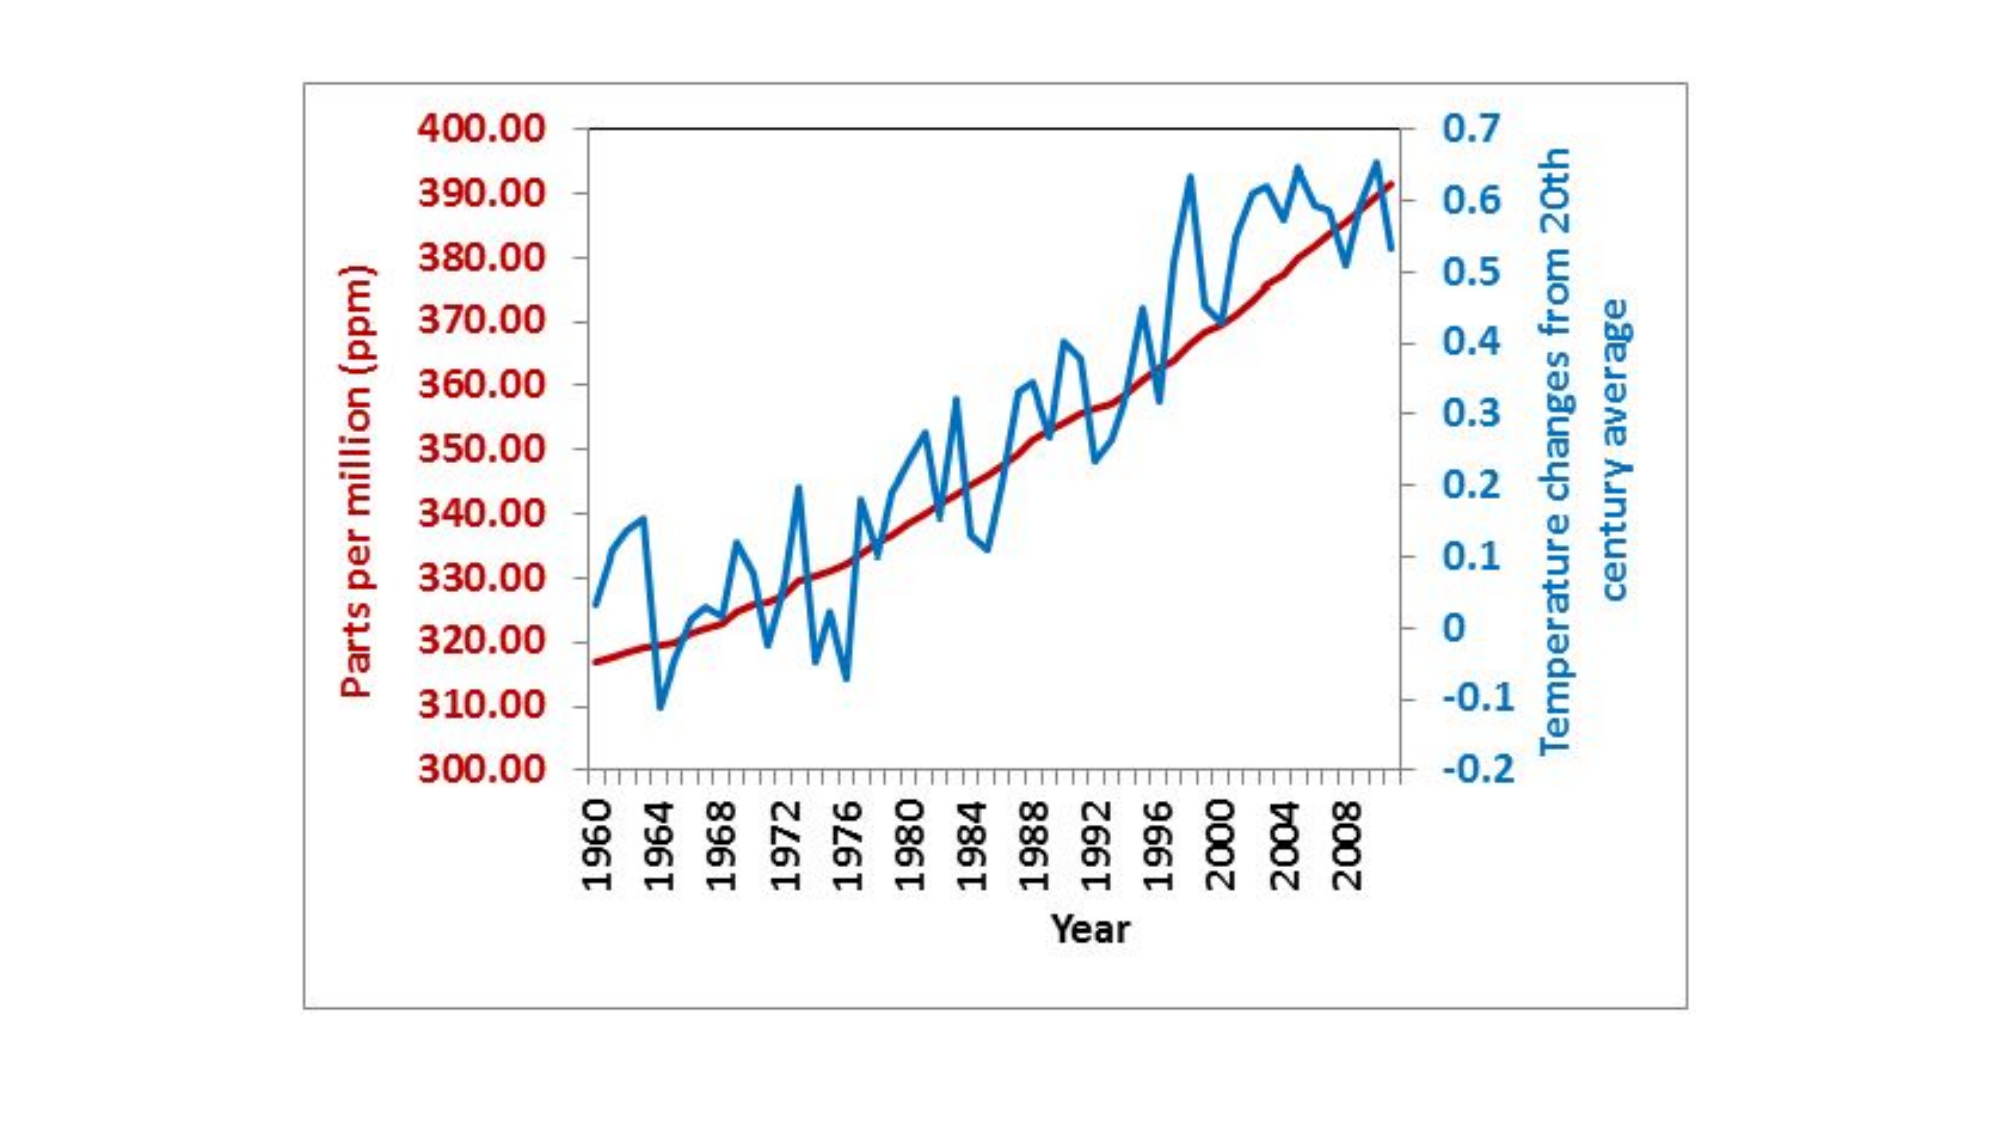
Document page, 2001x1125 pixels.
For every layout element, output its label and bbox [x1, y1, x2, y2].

list [263, 59, 1775, 1051]
